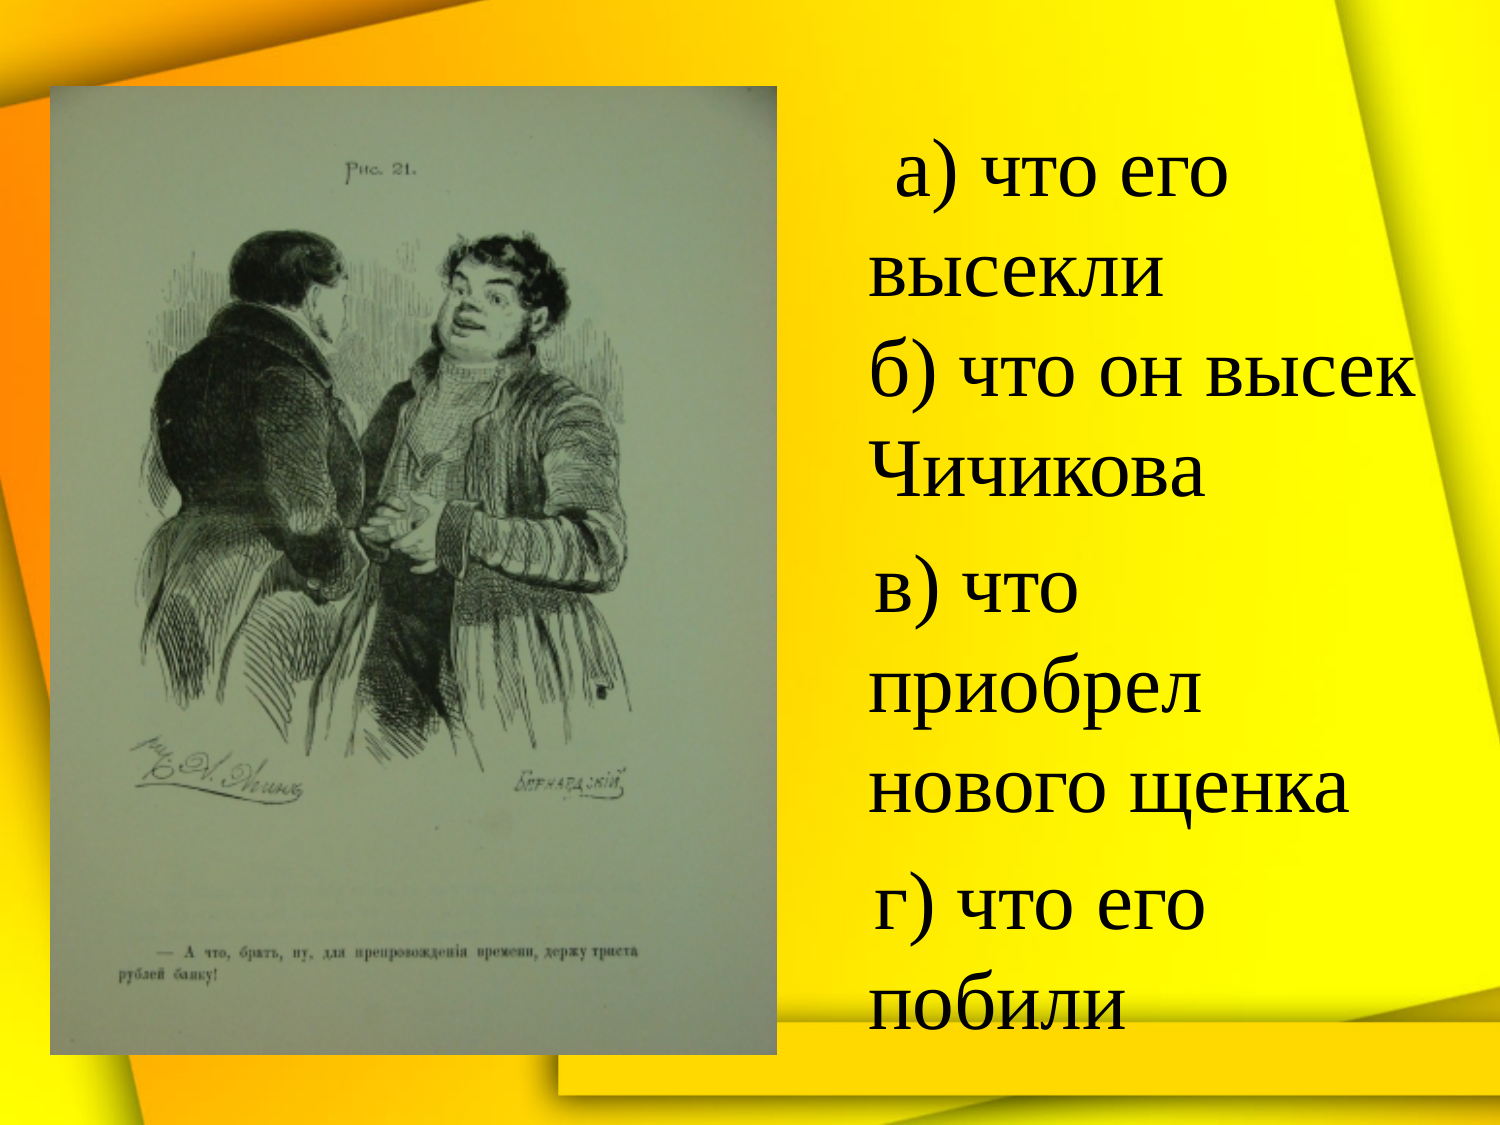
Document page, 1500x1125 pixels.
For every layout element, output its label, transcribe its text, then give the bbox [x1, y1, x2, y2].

list а) что его высекли б) что он высек Чичикова в) что приобрел нового щенка г) что его побили [796, 105, 1442, 1079]
picture [0, 0, 1500, 1125]
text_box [50, 85, 778, 1055]
